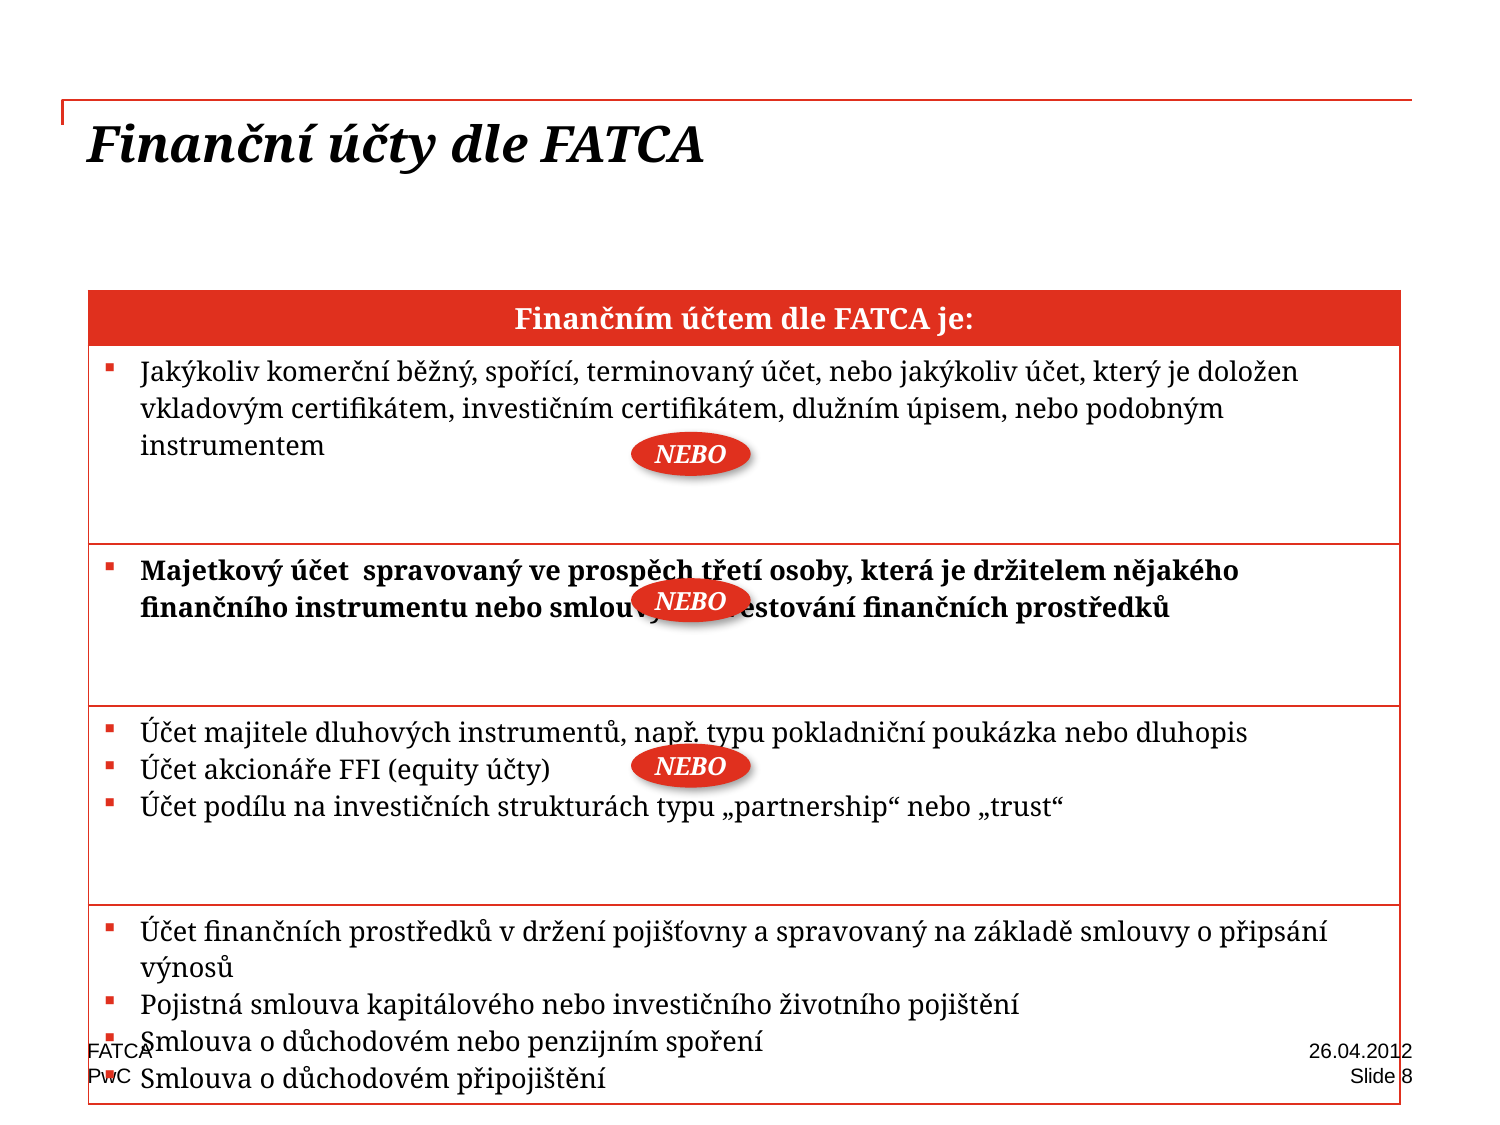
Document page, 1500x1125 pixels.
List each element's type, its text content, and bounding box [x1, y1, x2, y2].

footer FATCA [86, 1037, 950, 1063]
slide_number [1162, 1037, 1413, 1063]
table_cell Jakýkoliv komerční běžný, spořící, terminovaný účet, nebo jakýkoliv účet, který je doložen vkladovým certifikátem, investičním certifikátem, dlužním úpisem, nebo podobným instrumentem [89, 346, 1399, 543]
slide_number Slide 8 [1162, 1063, 1413, 1088]
table_cell Účet majitele dluhových instrumentů, např. typu pokladniční poukázka nebo dluhopis Účet akcionáře FFI (equity účty) Účet podílu na investičních strukturách typu „partnership“ nebo „trust“ [89, 707, 1399, 904]
table_cell Účet finančních prostředků v držení pojišťovny a spravovaný na základě smlouvy o připsání výnosů Pojistná smlouva kapitálového nebo investičního životního pojištění Smlouva o důchodovém nebo penzijním spoření Smlouva o důchodovém připojištění [89, 906, 1399, 1103]
title Finanční účty dle FATCA [87, 112, 1413, 263]
table_cell Majetkový účet spravovaný ve prospěch třetí osoby, která je držitelem nějakého finančního instrumentu nebo smlouvy o investování finančních prostředků [89, 545, 1399, 705]
text_box NEBO [631, 744, 750, 787]
table_header Finančním účtem dle FATCA je: [89, 292, 1399, 345]
text_box NEBO [631, 432, 750, 476]
text_box NEBO [631, 578, 750, 622]
